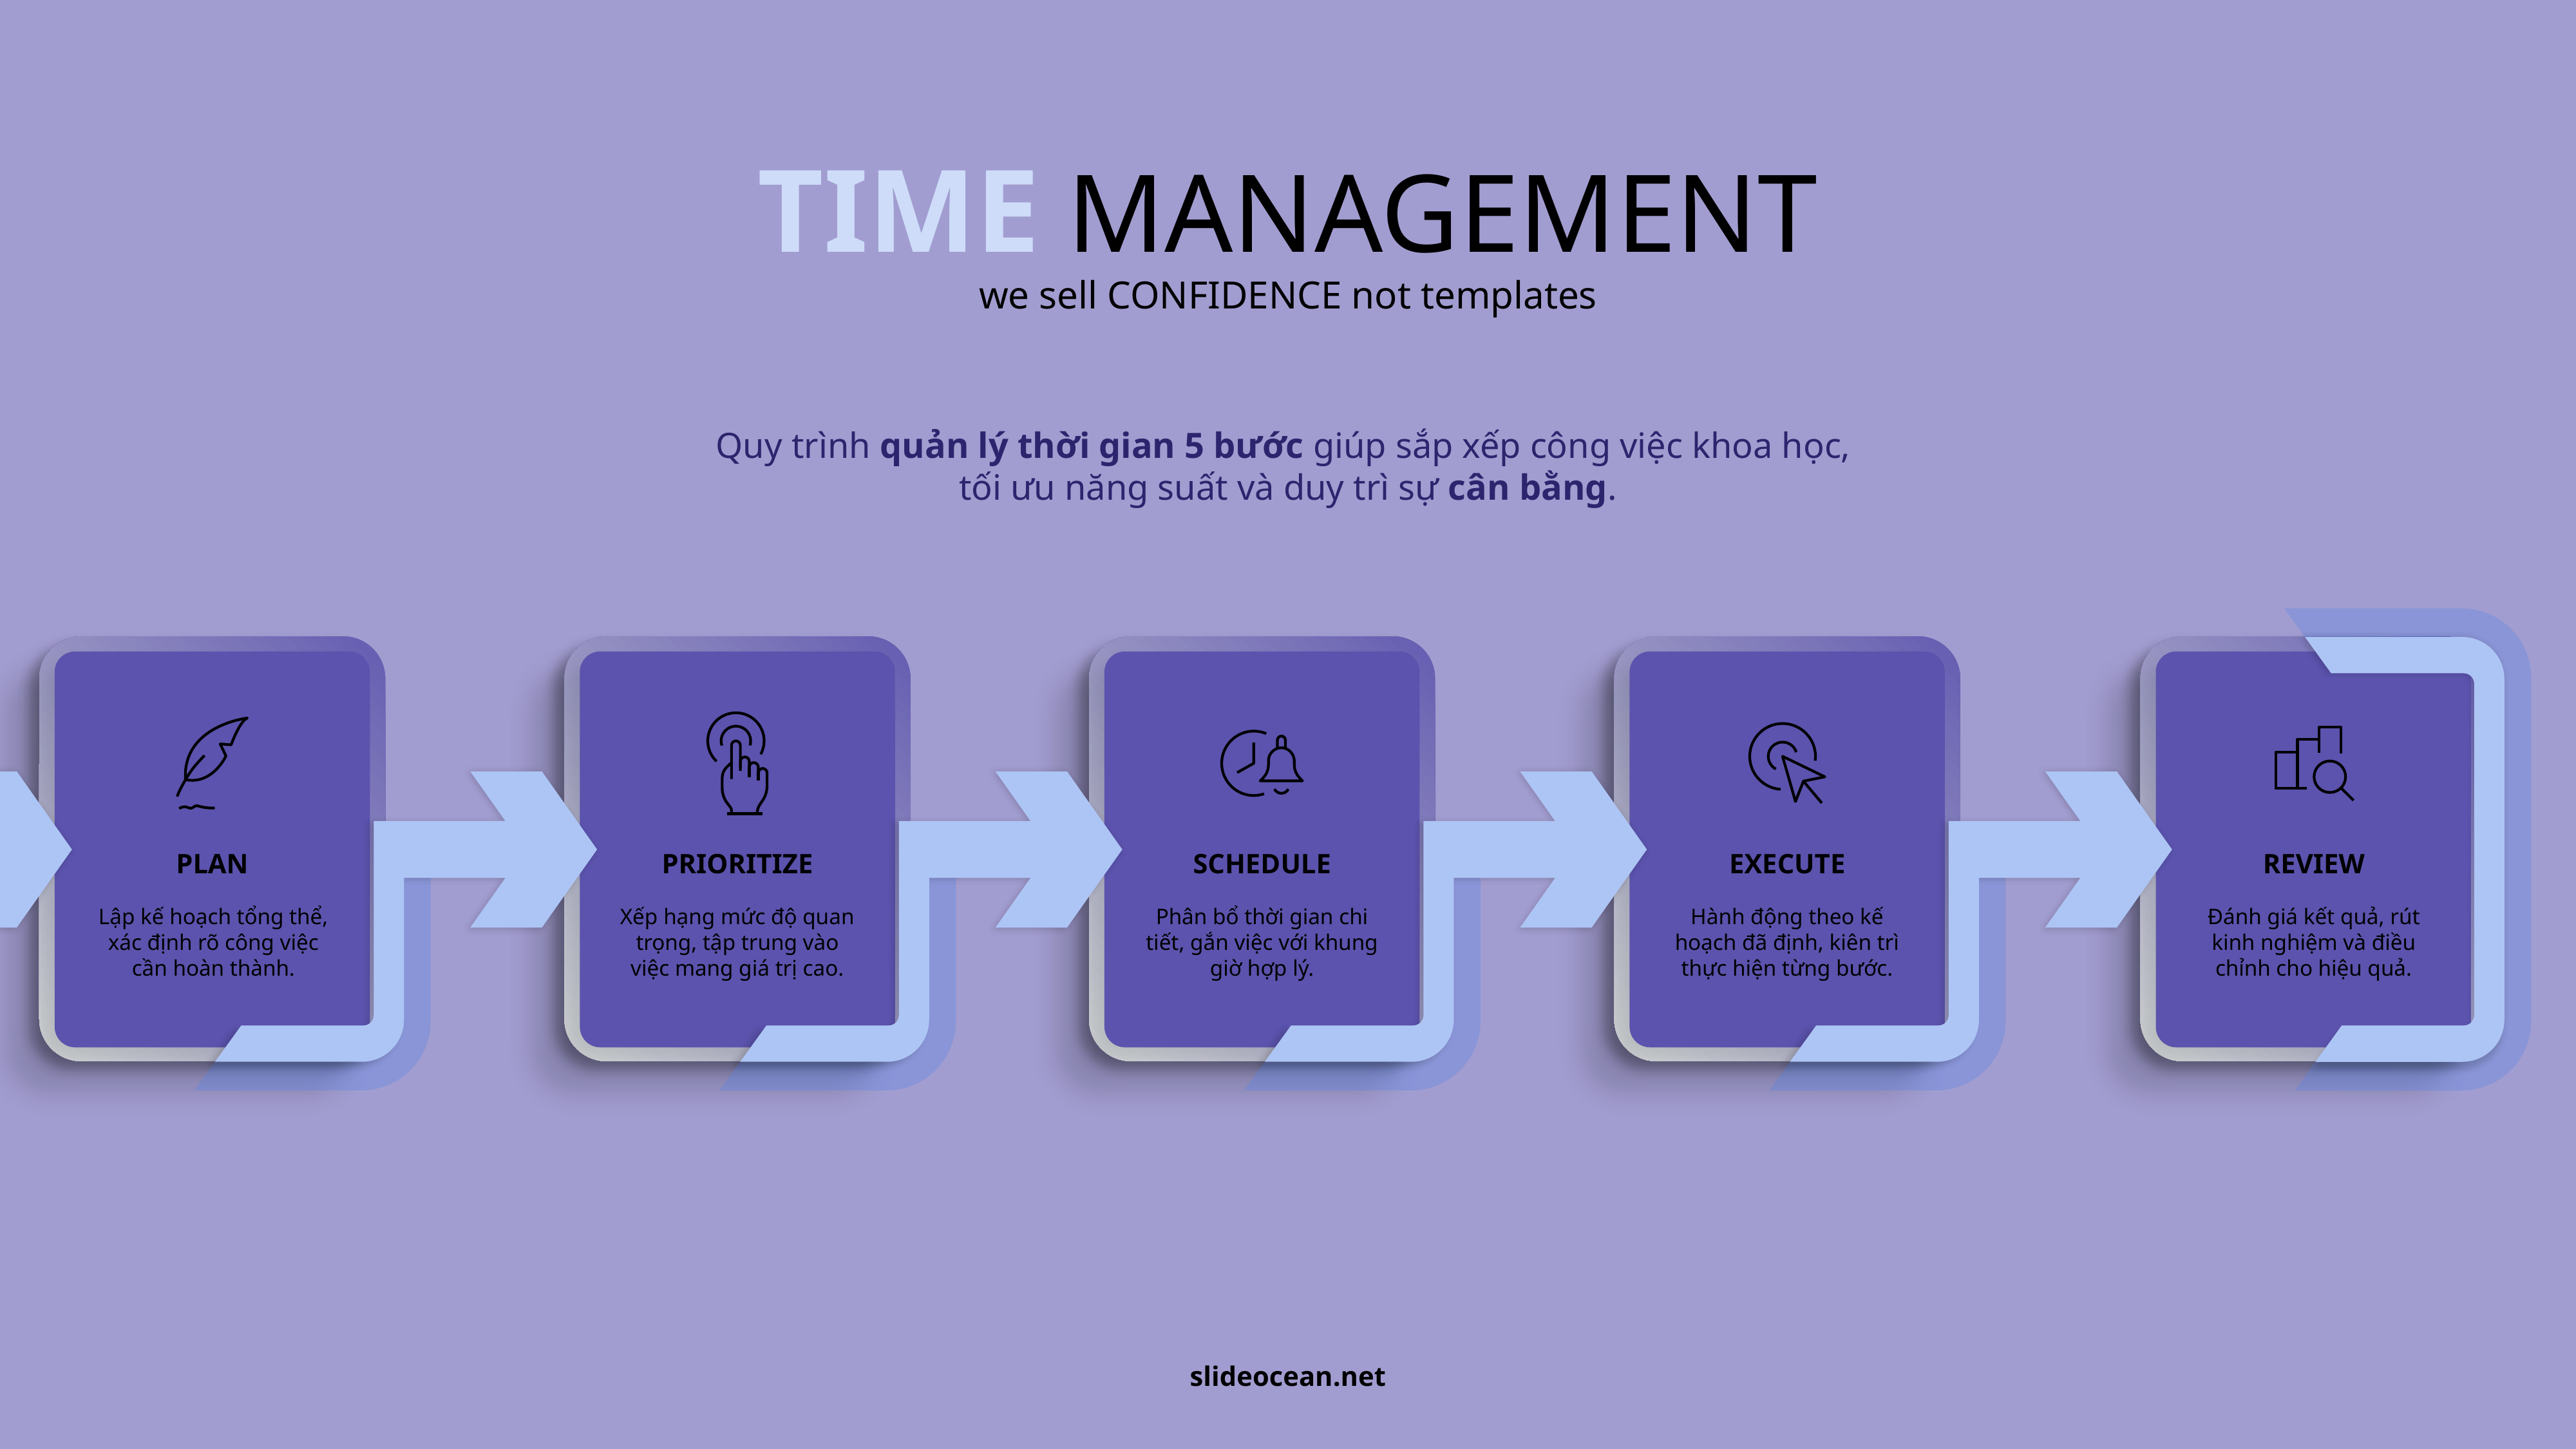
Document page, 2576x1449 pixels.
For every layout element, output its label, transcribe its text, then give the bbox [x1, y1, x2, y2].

text_box [1628, 650, 1946, 1048]
text_box [1769, 884, 2006, 1091]
text_box [194, 884, 431, 1091]
text_box TIME MANAGEMENT [748, 133, 1828, 280]
text_box [708, 712, 768, 814]
text_box PLAN [166, 842, 258, 884]
text_box [2284, 608, 2532, 1091]
text_box [740, 771, 1122, 1062]
text_box [1613, 635, 1962, 819]
text_box [2154, 650, 2470, 1048]
text_box Phân bổ thời gian chi tiết, gắn việc với khung giờ hợp lý. [1134, 898, 1390, 985]
text_box [1088, 635, 1436, 819]
text_box [578, 650, 896, 1048]
text_box [177, 717, 248, 797]
text_box [719, 884, 956, 1091]
text_box [1749, 723, 1825, 803]
text_box [2139, 635, 2306, 673]
text_box we sell CONFIDENCE not templates [969, 266, 1607, 321]
text_box [564, 635, 912, 819]
text_box Lập kế hoạch tổng thể, xác định rõ công việc cần hoàn thành. [85, 898, 342, 985]
text_box EXECUTE [1719, 842, 1855, 884]
text_box REVIEW [2253, 842, 2374, 884]
text_box [38, 635, 386, 819]
text_box [1790, 771, 2172, 1062]
text_box [1244, 884, 1481, 1091]
text_box Quy trình quản lý thời gian 5 bước giúp sắp xếp công việc khoa học, tối ưu năng suất và duy trì sự cân bằng. [706, 418, 1870, 512]
text_box [1222, 731, 1303, 796]
text_box [1103, 650, 1421, 1048]
text_box [53, 650, 371, 1048]
text_box [2275, 727, 2341, 789]
text_box [214, 771, 598, 1062]
text_box Xếp hạng mức độ quan trọng, tập trung vào việc mang giá trị cao. [609, 898, 866, 985]
text_box Đánh giá kết quả, rút kinh nghiệm và điều chỉnh cho hiệu quả. [2186, 898, 2442, 985]
text_box [179, 806, 215, 809]
text_box PRIORITIZE [652, 842, 823, 884]
text_box [2314, 761, 2354, 800]
text_box Hành động theo kế hoạch đã định, kiên trì thực hiện từng bước. [1659, 898, 1915, 985]
text_box SCHEDULE [1183, 842, 1341, 884]
text_box [2305, 637, 2505, 1062]
text_box slideocean.net [1180, 1354, 1396, 1397]
text_box [0, 771, 72, 928]
text_box [1264, 771, 1647, 1062]
